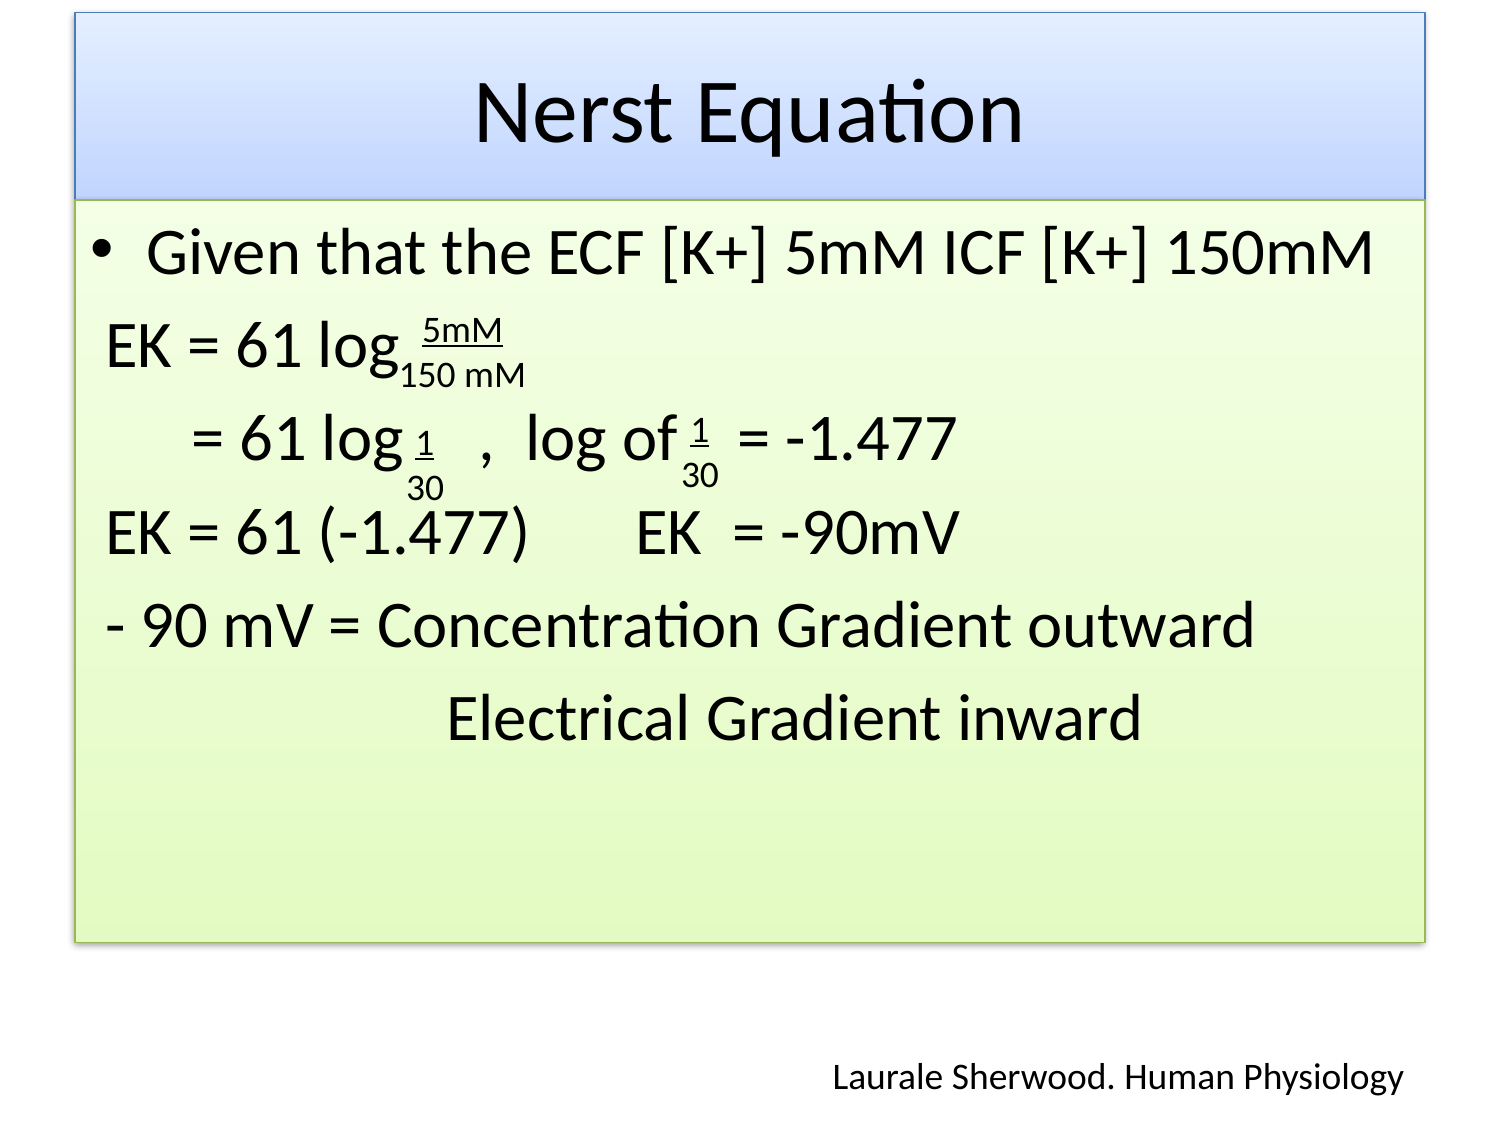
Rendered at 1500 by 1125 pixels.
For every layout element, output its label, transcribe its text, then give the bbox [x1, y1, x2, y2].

text_box Laurale Sherwood. Human Physiology [785, 1035, 1452, 1114]
text_box 5mM 150 mM [373, 298, 552, 402]
text_box 1 30 [385, 410, 464, 515]
list Given that the ECF [K+] 5mM ICF [K+] 150mM EK = 61 log = 61 log , log of = -1.477 EK = 61 (-1.477) EK = -90mV - 90 mV = Concentration Gradient outward Electrical Gradient inward [74, 199, 1426, 943]
title Nerst Equation [74, 12, 1426, 199]
text_box 1 30 [660, 398, 739, 502]
